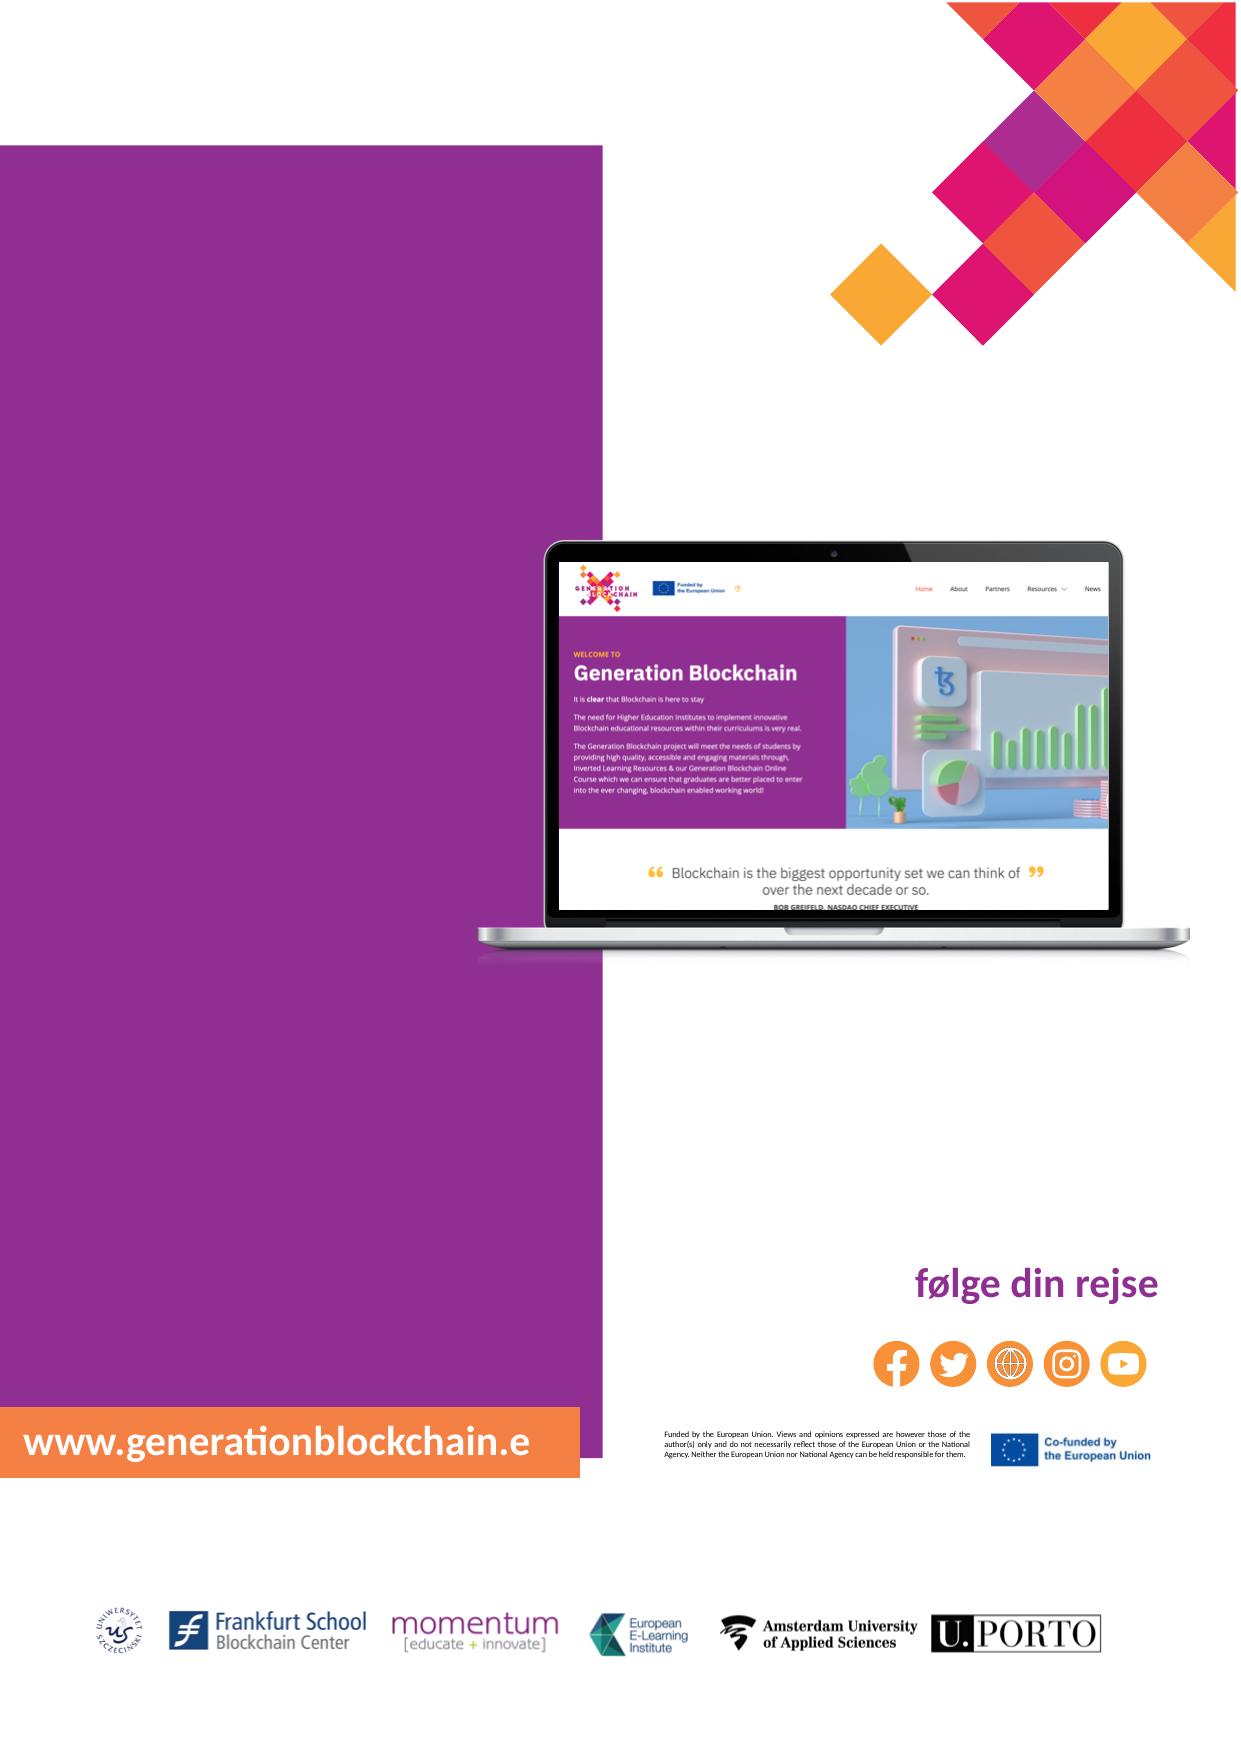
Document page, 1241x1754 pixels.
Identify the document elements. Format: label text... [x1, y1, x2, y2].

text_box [1043, 1340, 1090, 1387]
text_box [986, 1340, 1033, 1387]
picture [559, 562, 1108, 910]
picture [67, 1585, 1113, 1677]
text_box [873, 1340, 920, 1387]
text_box følge din rejse [639, 1247, 1174, 1362]
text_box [443, 521, 1216, 992]
picture [991, 1431, 1152, 1469]
list www.generationblockchain.eu [8, 1406, 563, 1506]
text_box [1100, 1340, 1147, 1387]
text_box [930, 1340, 977, 1387]
